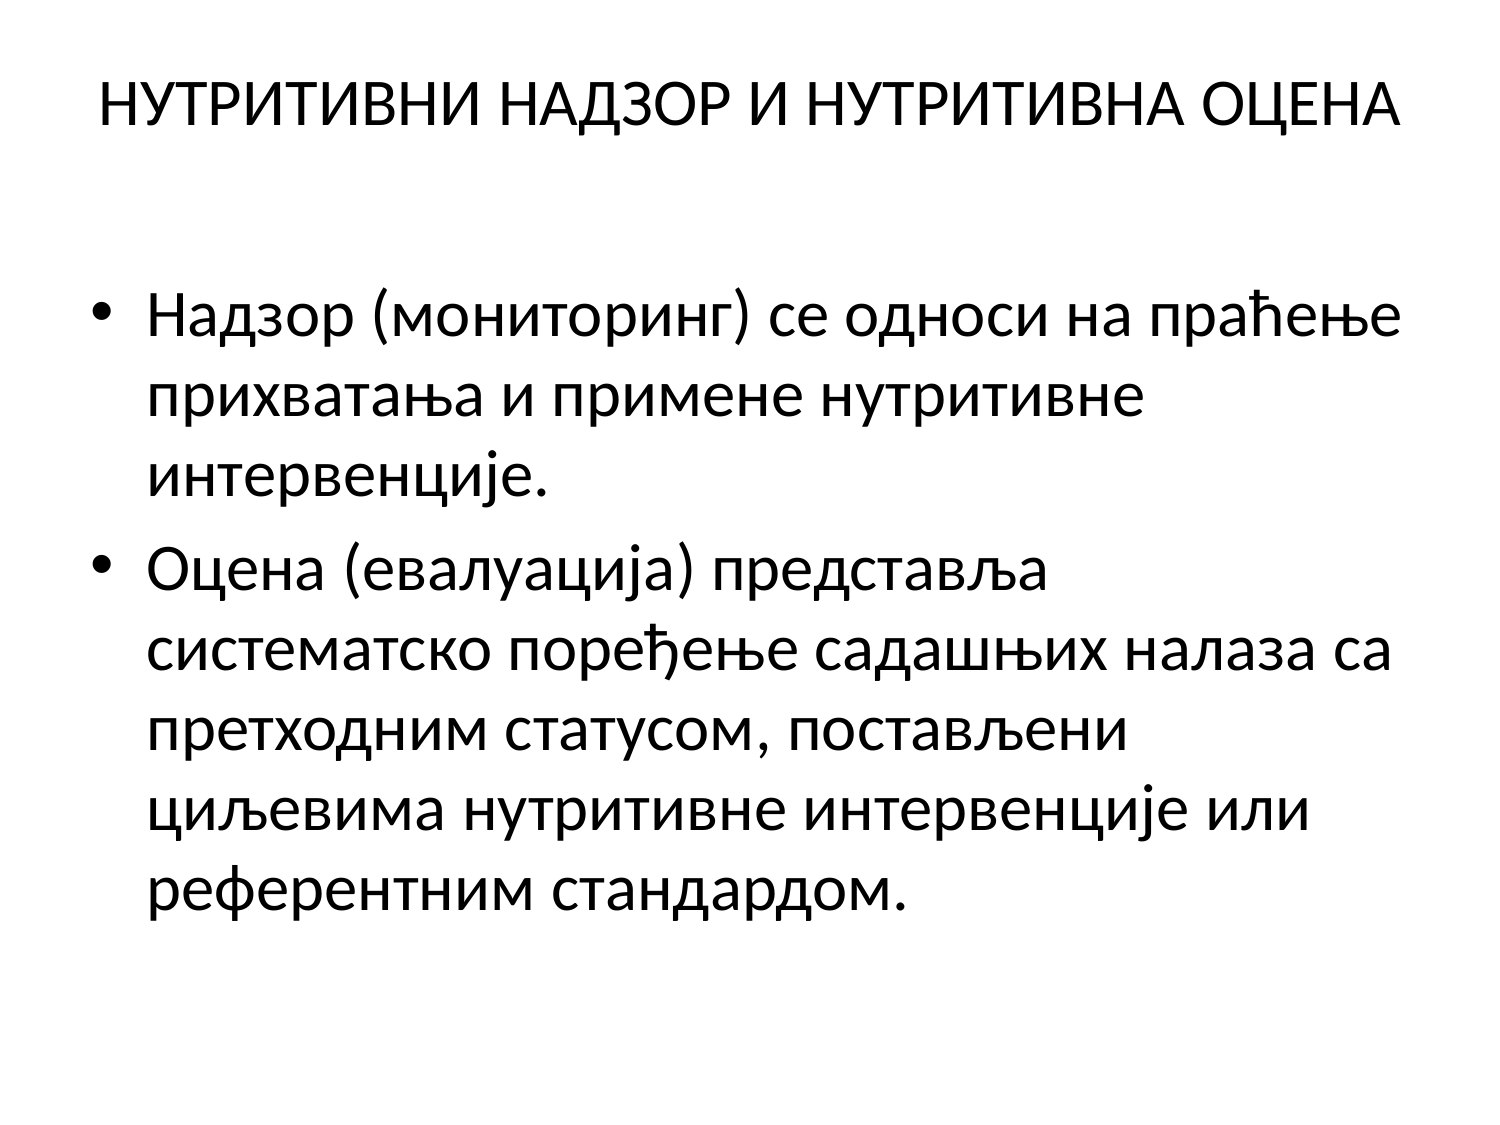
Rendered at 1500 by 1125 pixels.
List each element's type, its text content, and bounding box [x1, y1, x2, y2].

title НУТРИТИВНИ НАДЗОР И НУТРИТИВНА ОЦЕНА [75, 45, 1425, 233]
list Надзор (мониторинг) се односи на праћење прихватања и примене нутритивне интервенције. Оцена (евалуација) представља систематско поређење садашњих налаза са претходним статусом, постављени циљевима нутритивне интервенције или референтним стандардом. [75, 262, 1425, 1005]
